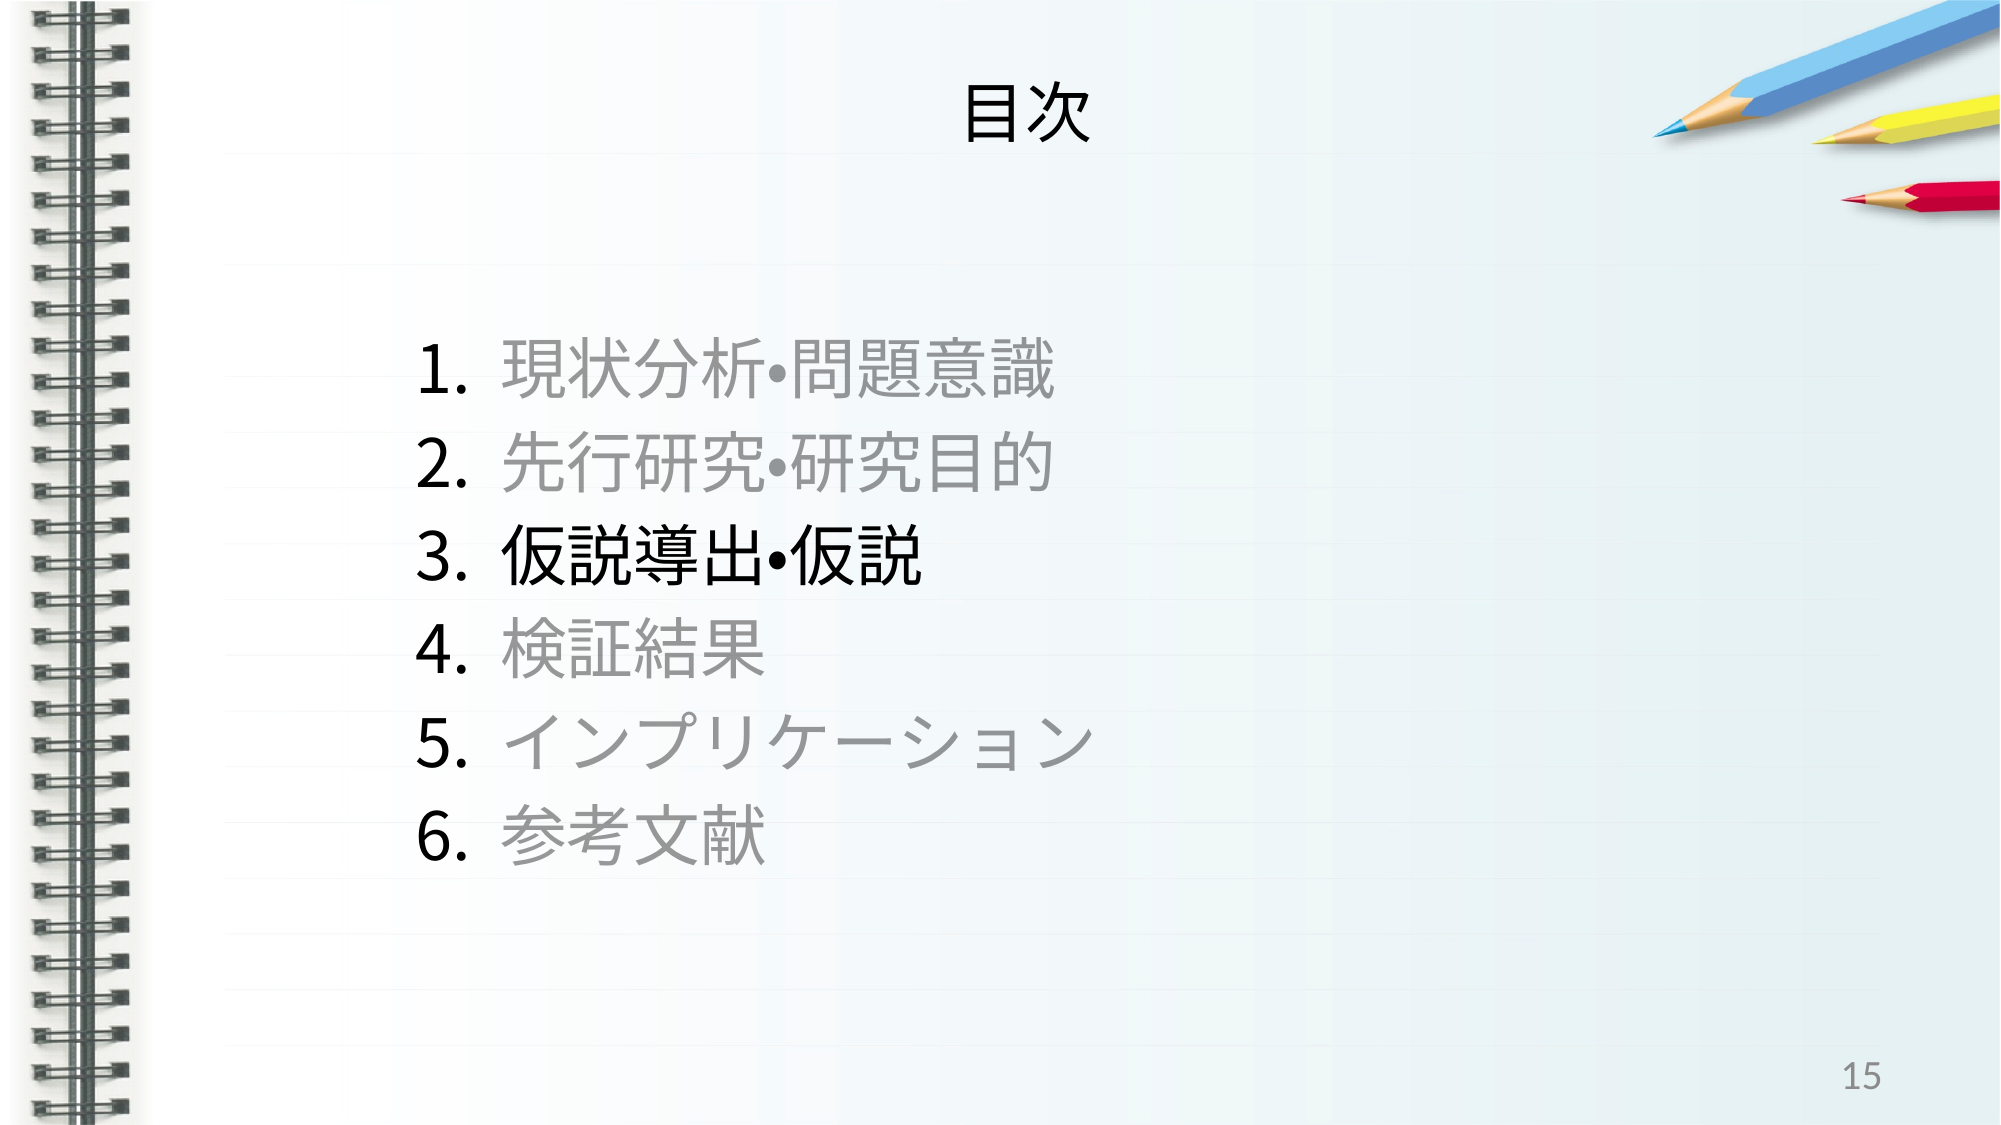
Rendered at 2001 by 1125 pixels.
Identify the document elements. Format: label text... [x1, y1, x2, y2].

picture [0, 0, 2000, 1125]
slide_number 15 [1433, 1042, 1900, 1103]
list 現状分析・問題意識 先行研究・研究目的 仮説導出・仮説 検証結果 インプリケーション 参考文献 [398, 176, 1480, 1025]
title 目次 [151, 45, 1900, 177]
